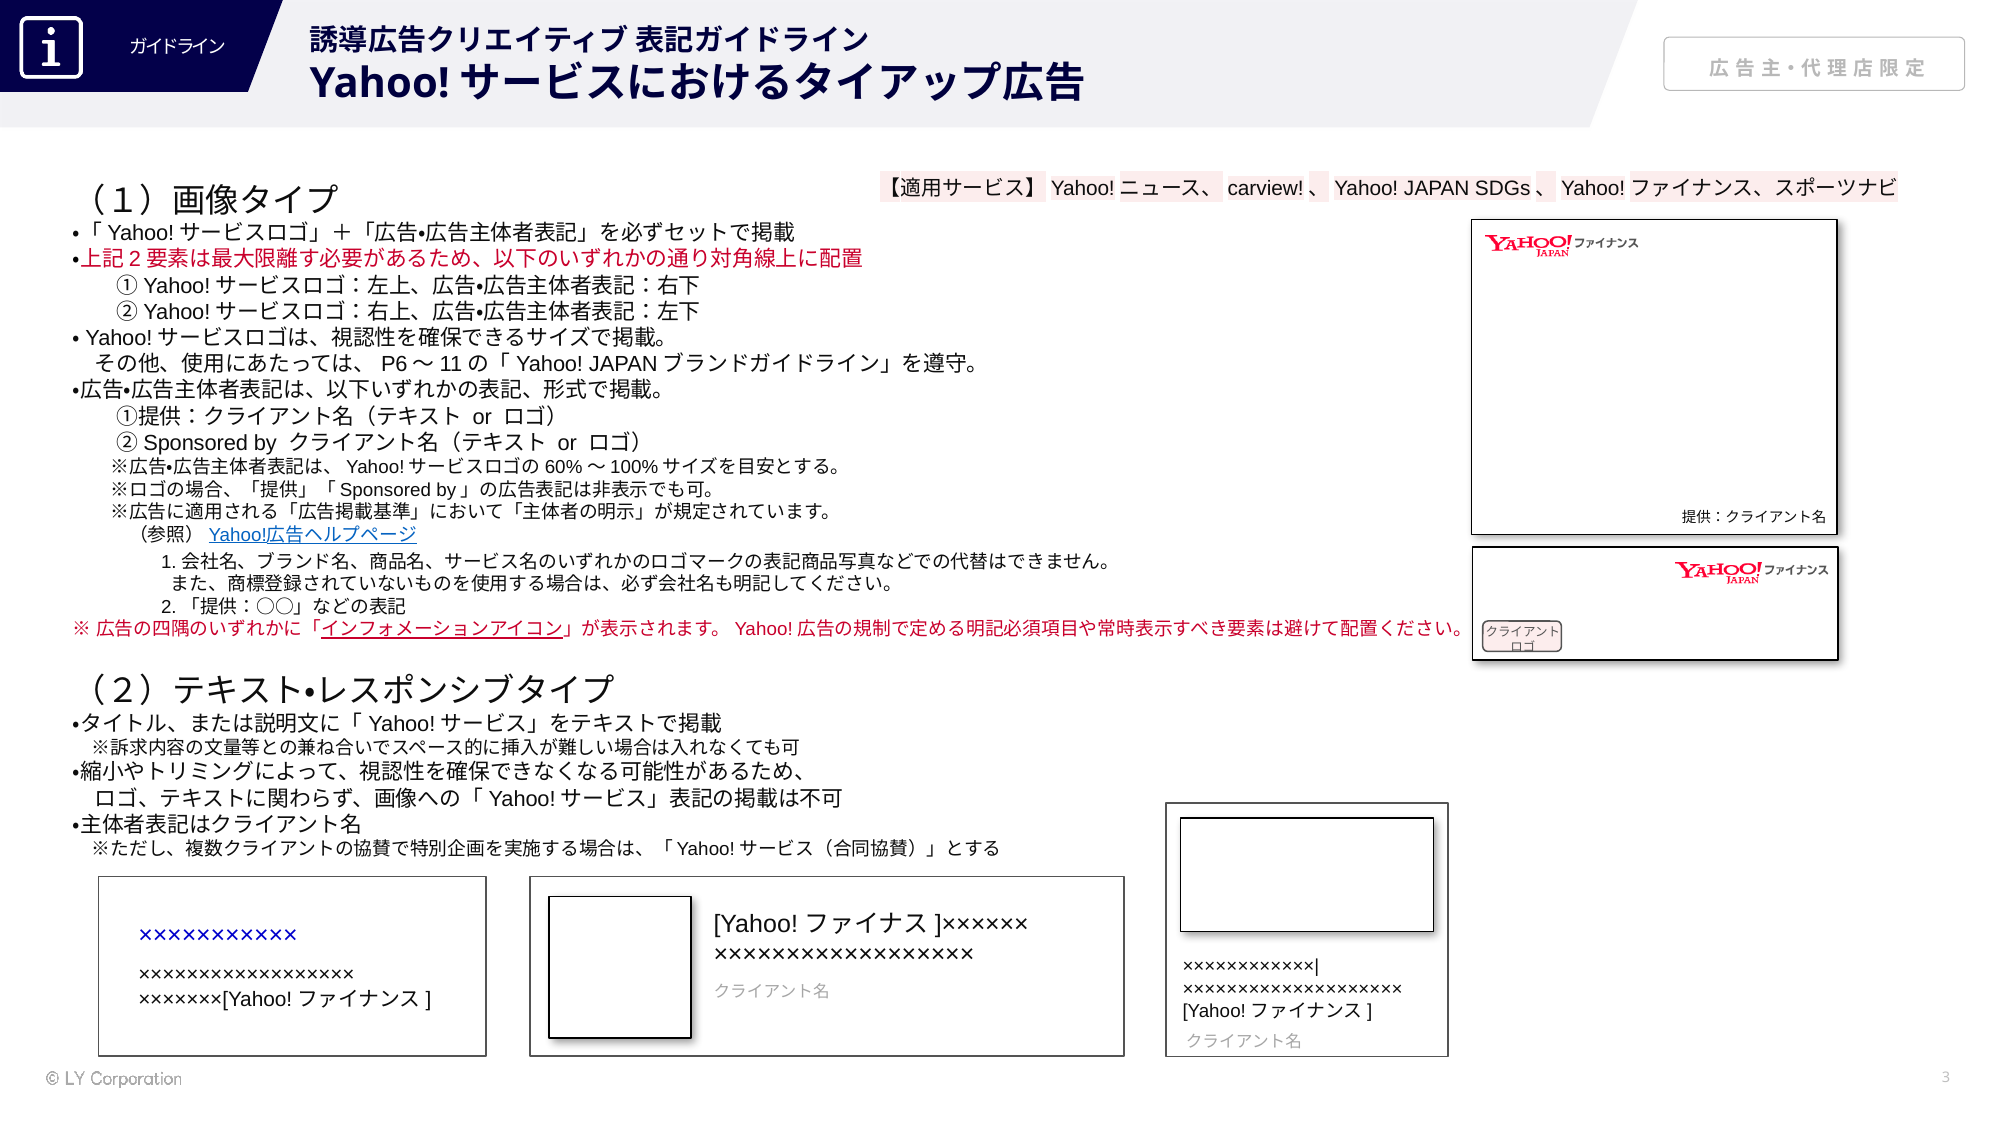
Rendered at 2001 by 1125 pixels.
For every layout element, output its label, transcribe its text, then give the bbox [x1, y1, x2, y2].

text_box 誘導広告クリエイティブ 表記ガイドライン Yahoo!サービスにおけるタイアップ広告 [309, 21, 2000, 114]
text_box [Yahoo!ファイナス]×××××× ×××××××××××××××××× [700, 899, 1105, 975]
text_box 【適用サービス】Yahoo!ニュース、carview!、Yahoo! JAPAN SDGs、Yahoo!ファイナンス、スポーツナビ [814, 189, 1922, 201]
text_box ××××××××××××|×××××××××××××××××××× [Yahoo!ファイナンス] [1167, 946, 1434, 1029]
text_box [98, 876, 486, 1057]
picture [46, 1071, 181, 1088]
text_box [530, 876, 1124, 1057]
picture [1485, 233, 1639, 258]
text_box [548, 896, 692, 1038]
text_box クライアント ロゴ [1437, 609, 1609, 670]
text_box ×××××××××××××××××× ×××××××[Yahoo!ファイナンス] [123, 953, 529, 1019]
text_box [1180, 817, 1434, 932]
text_box クライアント名 [1171, 1029, 1336, 1059]
text_box ××××××××××× [123, 910, 529, 953]
text_box （２）テキスト・レスポンシブタイプ ・タイトル、または説明文に「Yahoo!サービス」をテキストで掲載 ※訴求内容の文量等との兼ね合いでスペース的に挿入が難しい場合は入れなくても可 ・縮小やトリミングによって、視認性を確保できなくなる可能性があるため、 ロゴ、テキストに関わらず、画像への「Yahoo!サービス」表記の掲載は不可 ・主体者表記はクライアント名 ※ただし、複数クライアントの協賛で特別企画を実施する場合は、「Yahoo!サービス（合同協賛）」とする [58, 661, 1134, 867]
text_box （１）画像タイプ ・「Yahoo!サービスロゴ」＋「広告・広告主体者表記」を必ずセットで掲載 ・上記2要素は最大限離す必要があるため、以下のいずれかの通り対角線上に配置 ①Yahoo!サービスロゴ：左上、広告・広告主体者表記：右下 ②Yahoo!サービスロゴ：右上、広告・広告主体者表記：左下 ・Yahoo!サービスロゴは、視認性を確保できるサイズで掲載。 その他、使用にあたっては、P6～11の「Yahoo! JAPANブランドガイドライン」を遵守。 ・広告・広告主体者表記は、以下いずれかの表記、形式で掲載。 ①提供：クライアント名（テキスト or ロゴ） ②Sponsored by クライアント名（テキスト or ロゴ） ※広告・広告主体者表記は、Yahoo!サービスロゴの60%～100%サイズを目安とする。 ※ロゴの場合、「提供」「Sponsored by」の広告表記は非表示でも可。 ※広告に適用される「広告掲載基準」において「主体者の明示」が規定されています。 （参照）Yahoo!広告ヘルプページ 1.会社名、ブランド名、商品名、サービス名のいずれかのロゴマークの表記商品写真などでの代替はできません。 また、商標登録されていないものを使用する場合は、必ず会社名も明記してください。 2.「提供：○○」などの表記 ※広告の四隅のいずれかに「インフォメーションアイコン」が表示されます。Yahoo!広告の規制で定める明記必須項目や常時表示すべき要素は避けて配置ください。 [58, 171, 1566, 652]
text_box 提供：クライアント名 [1666, 486, 1848, 547]
text_box クライアント名 [702, 973, 1143, 1008]
picture [9, 5, 92, 87]
text_box [1166, 802, 1448, 1057]
text_box [1471, 219, 1838, 535]
text_box [1472, 546, 1838, 660]
picture [1675, 559, 1829, 585]
list ガイドライン [129, 11, 272, 79]
